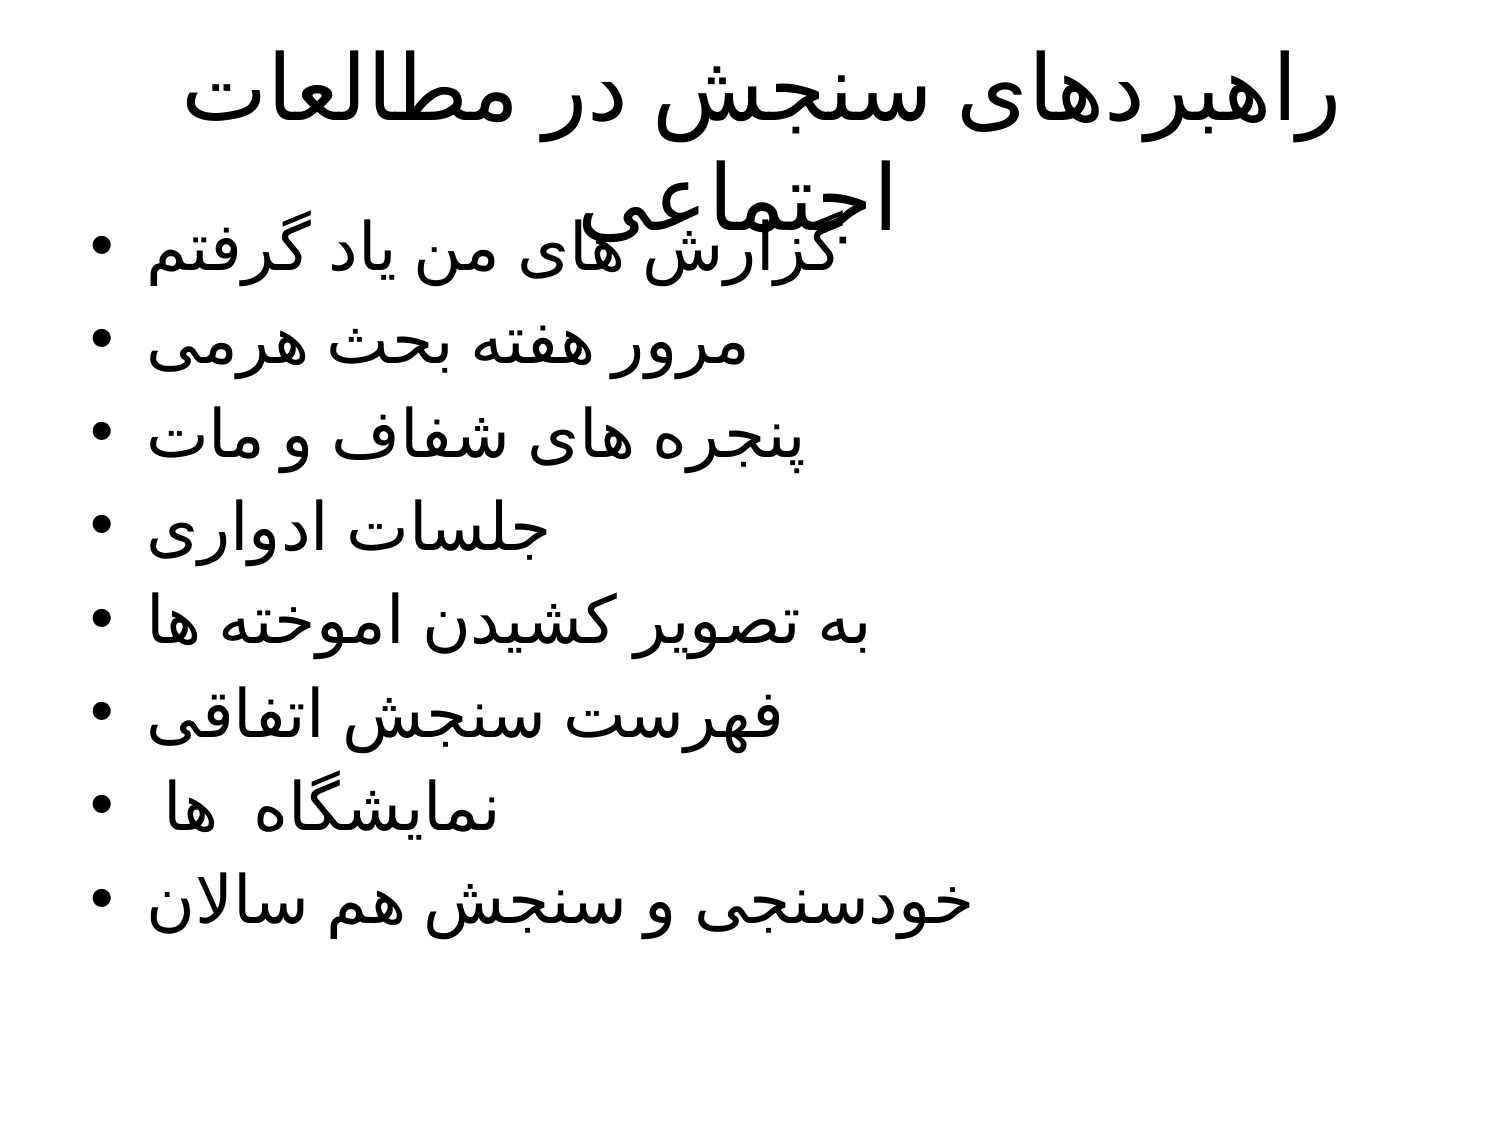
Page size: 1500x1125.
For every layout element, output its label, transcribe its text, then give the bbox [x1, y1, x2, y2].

list گزارش های من یاد گرفتم مرور هفته بحث هرمی پنجره های شفاف و مات جلسات ادواری به تصویر کشیدن اموخته ها فهرست سنجش اتفاقی نمایشگاه ها خودسنجی و سنجش هم سالان [75, 196, 1425, 1005]
title راهبردهای سنجش در مطالعات اجتماعی [75, 45, 1425, 196]
